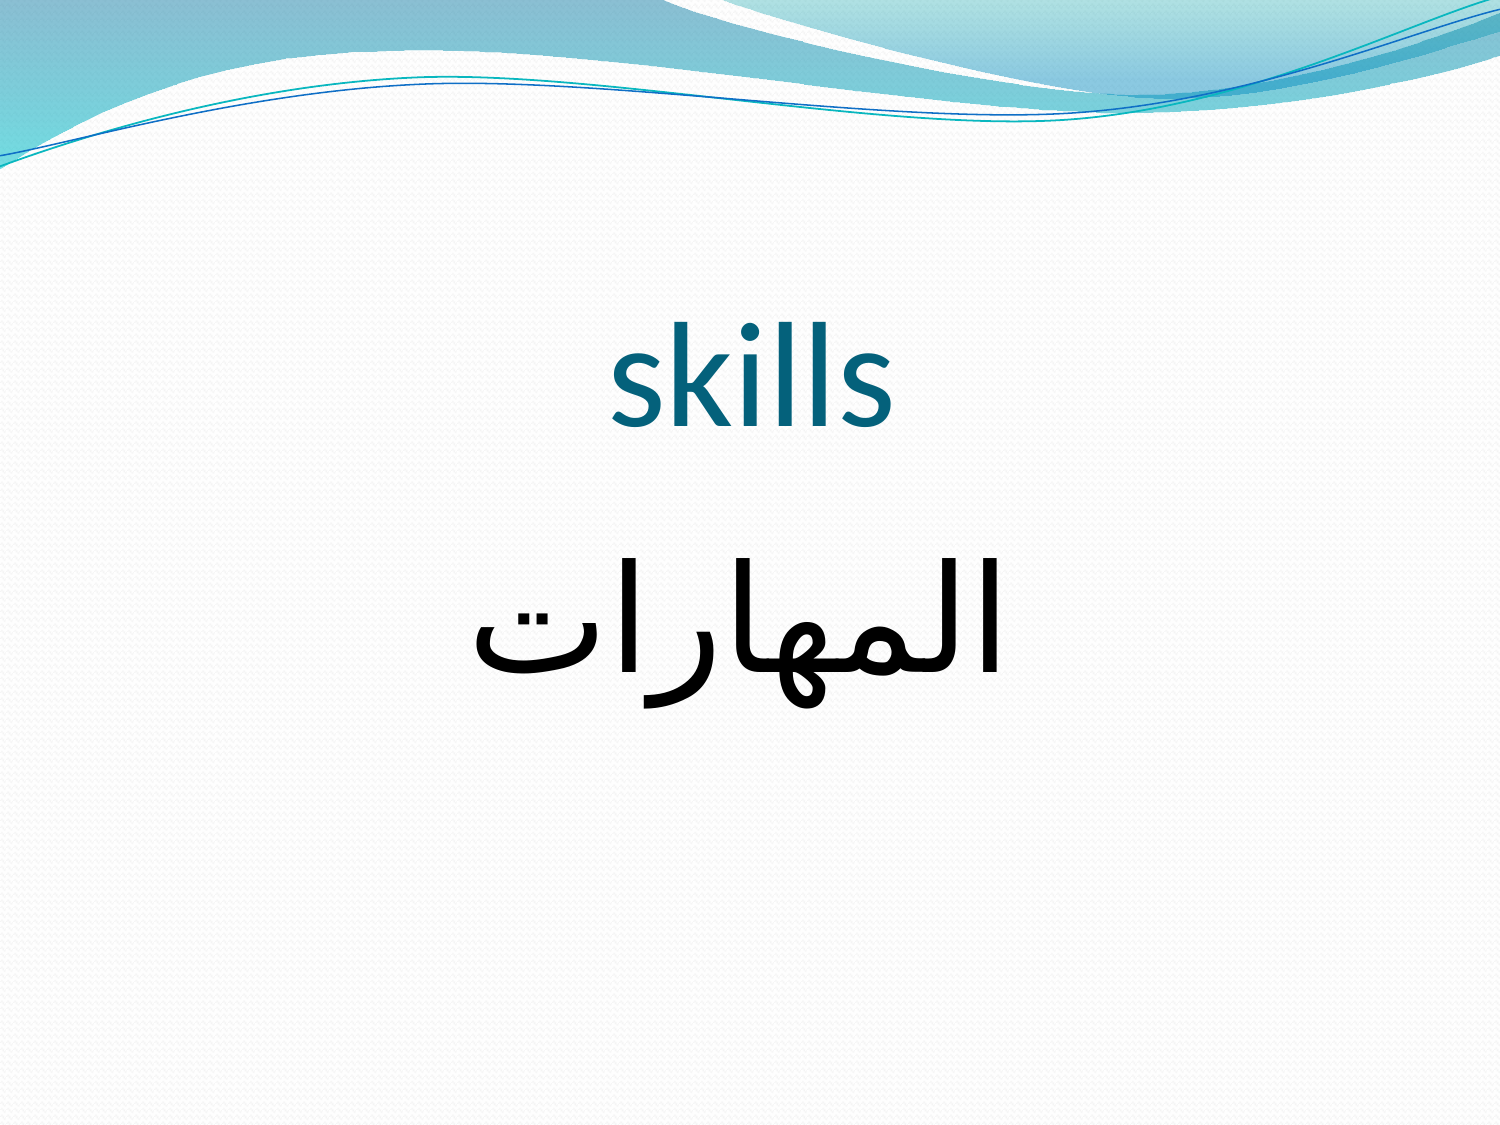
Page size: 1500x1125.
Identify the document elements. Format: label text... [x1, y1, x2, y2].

list المهارات [64, 515, 1415, 894]
title skills [76, 255, 1427, 457]
